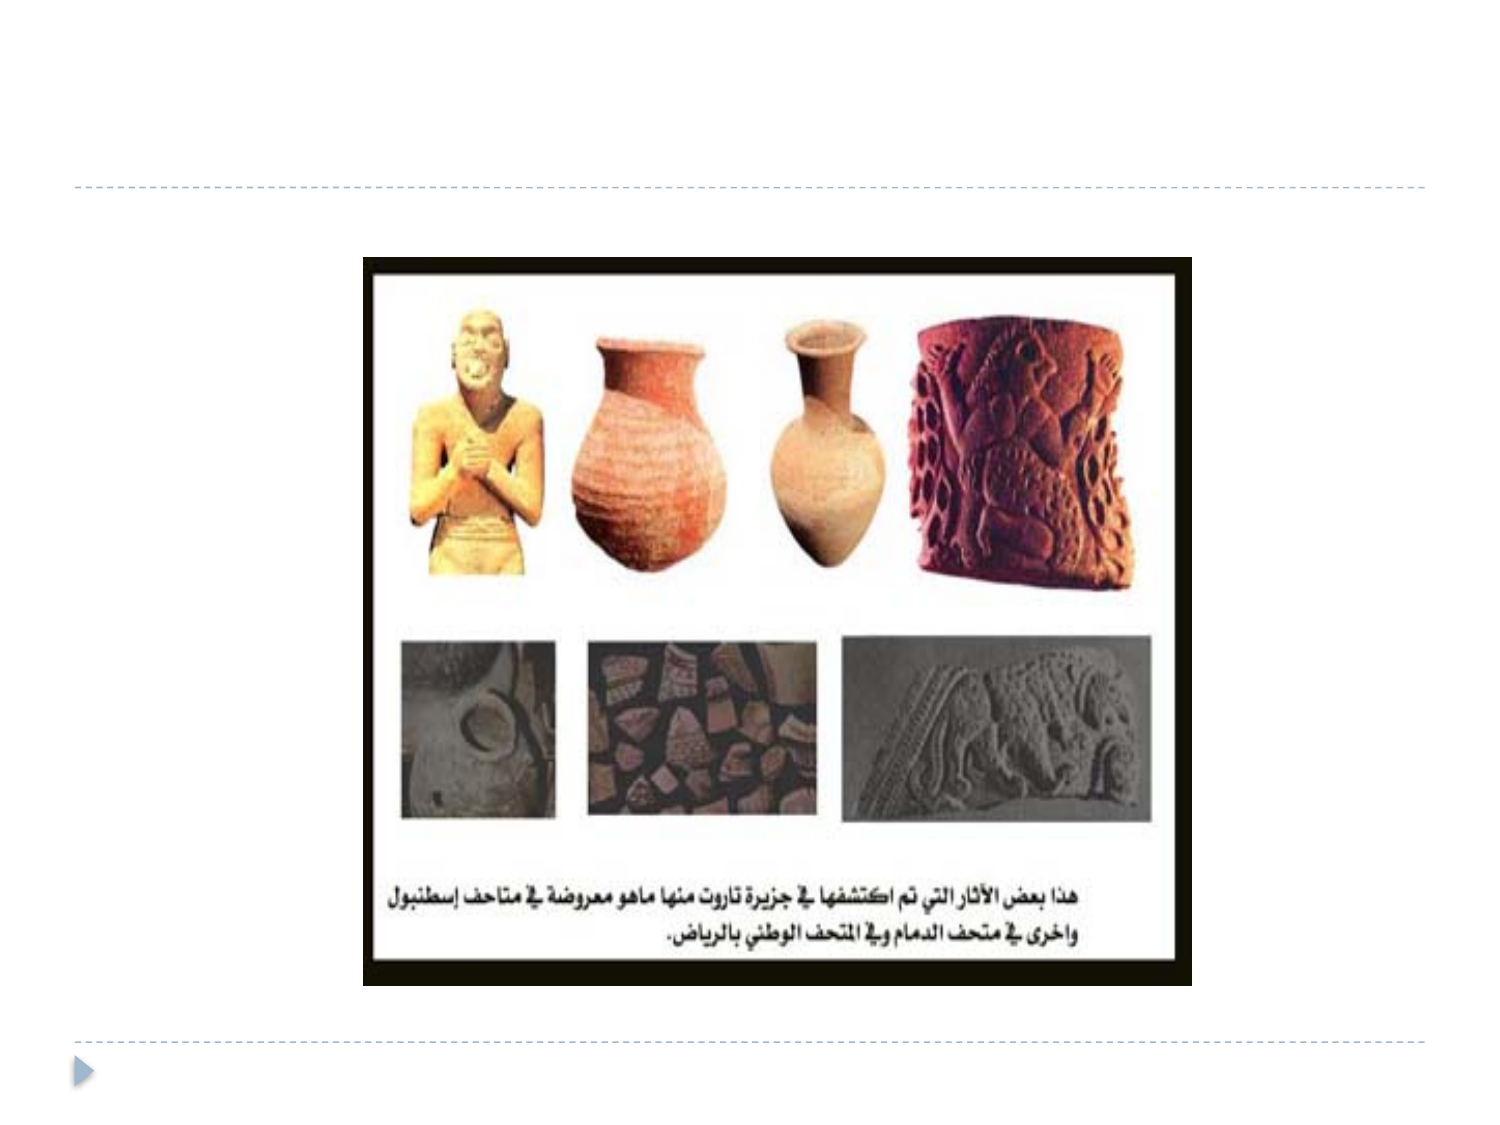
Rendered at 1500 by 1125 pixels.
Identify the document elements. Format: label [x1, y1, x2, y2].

picture [362, 257, 1193, 986]
